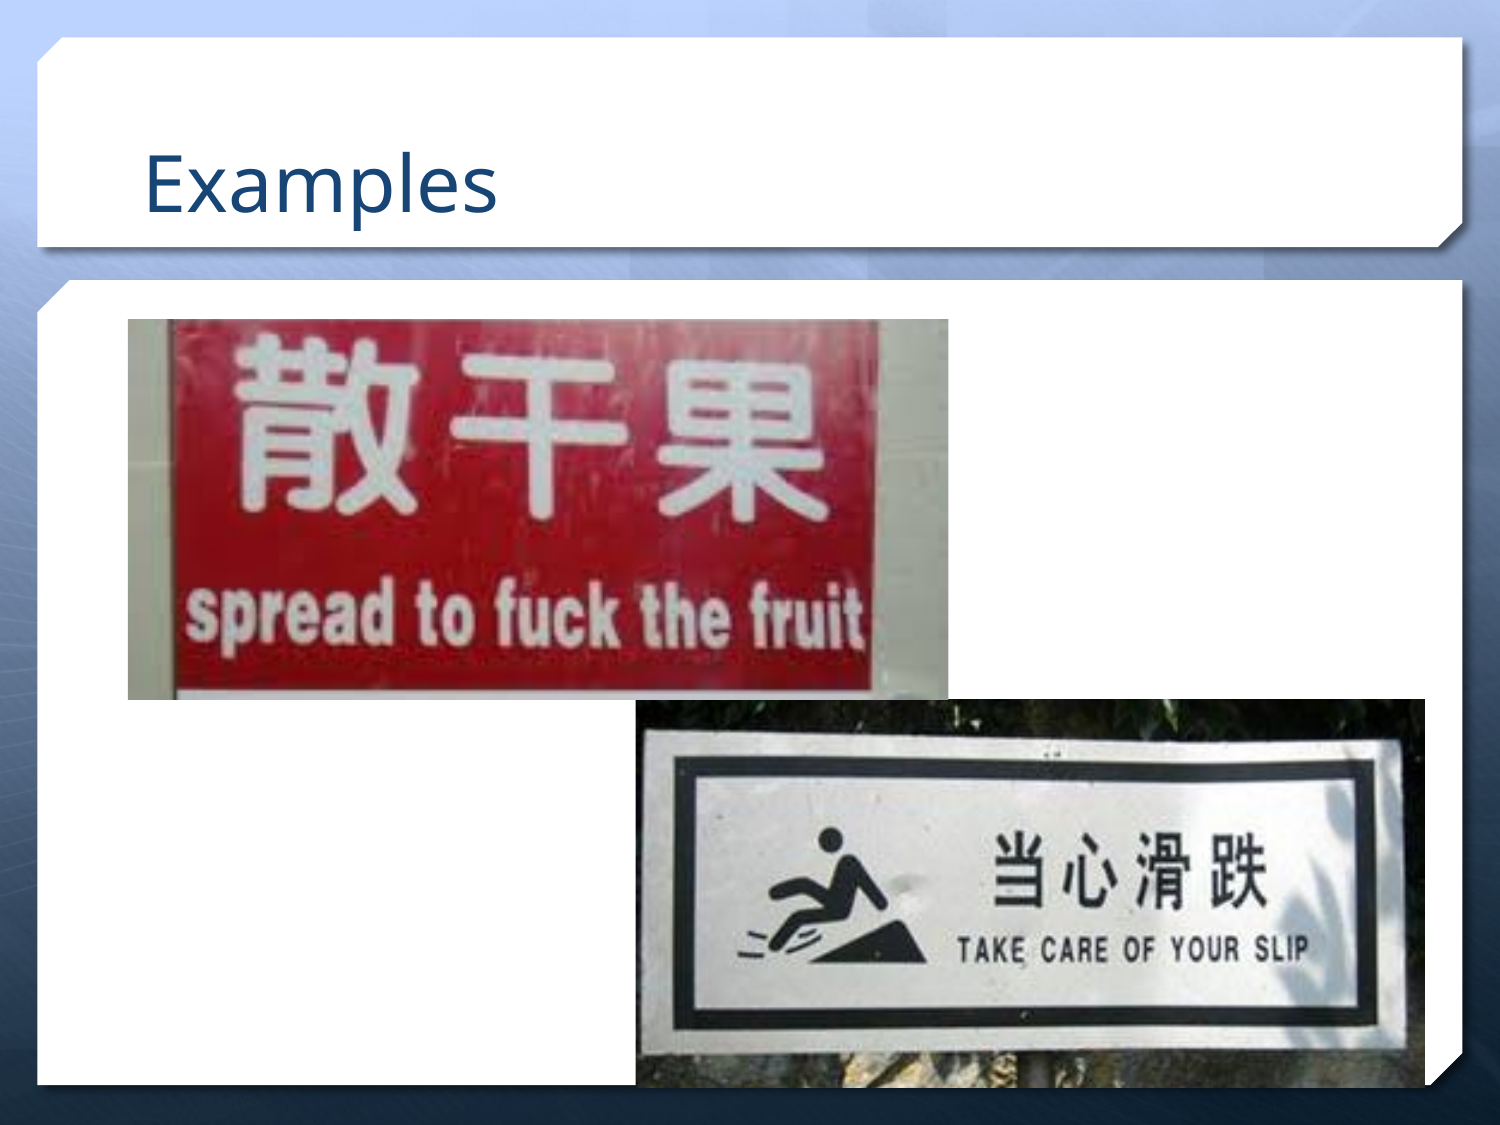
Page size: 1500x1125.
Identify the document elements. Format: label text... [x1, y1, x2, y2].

picture [127, 319, 1426, 1088]
title Examples [127, 48, 1372, 236]
